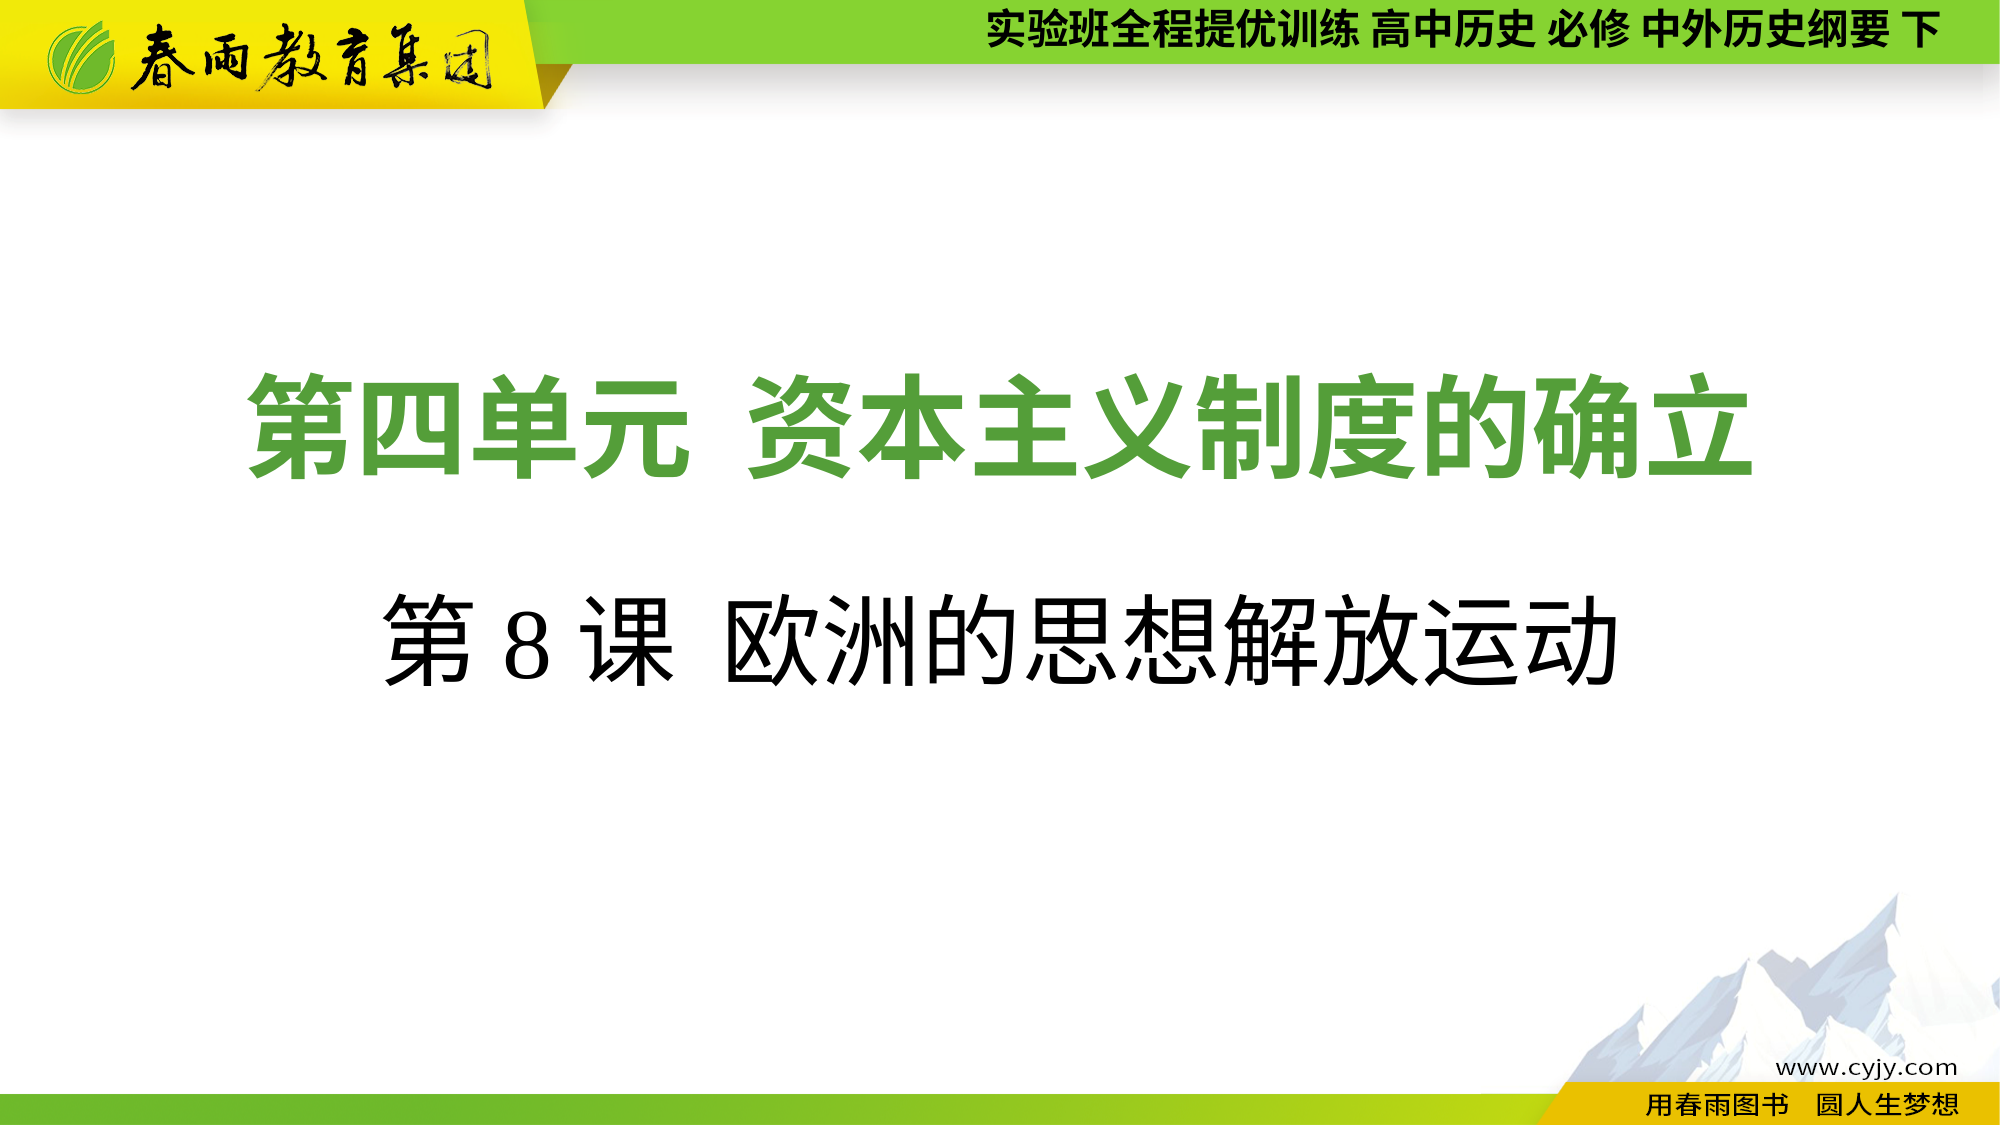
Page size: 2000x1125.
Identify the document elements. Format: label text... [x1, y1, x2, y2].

text_box 第四单元 资本主义制度的确立 [54, 282, 1946, 500]
picture [0, 0, 2000, 1125]
text_box 第8课 欧洲的思想解放运动 [54, 511, 1946, 706]
